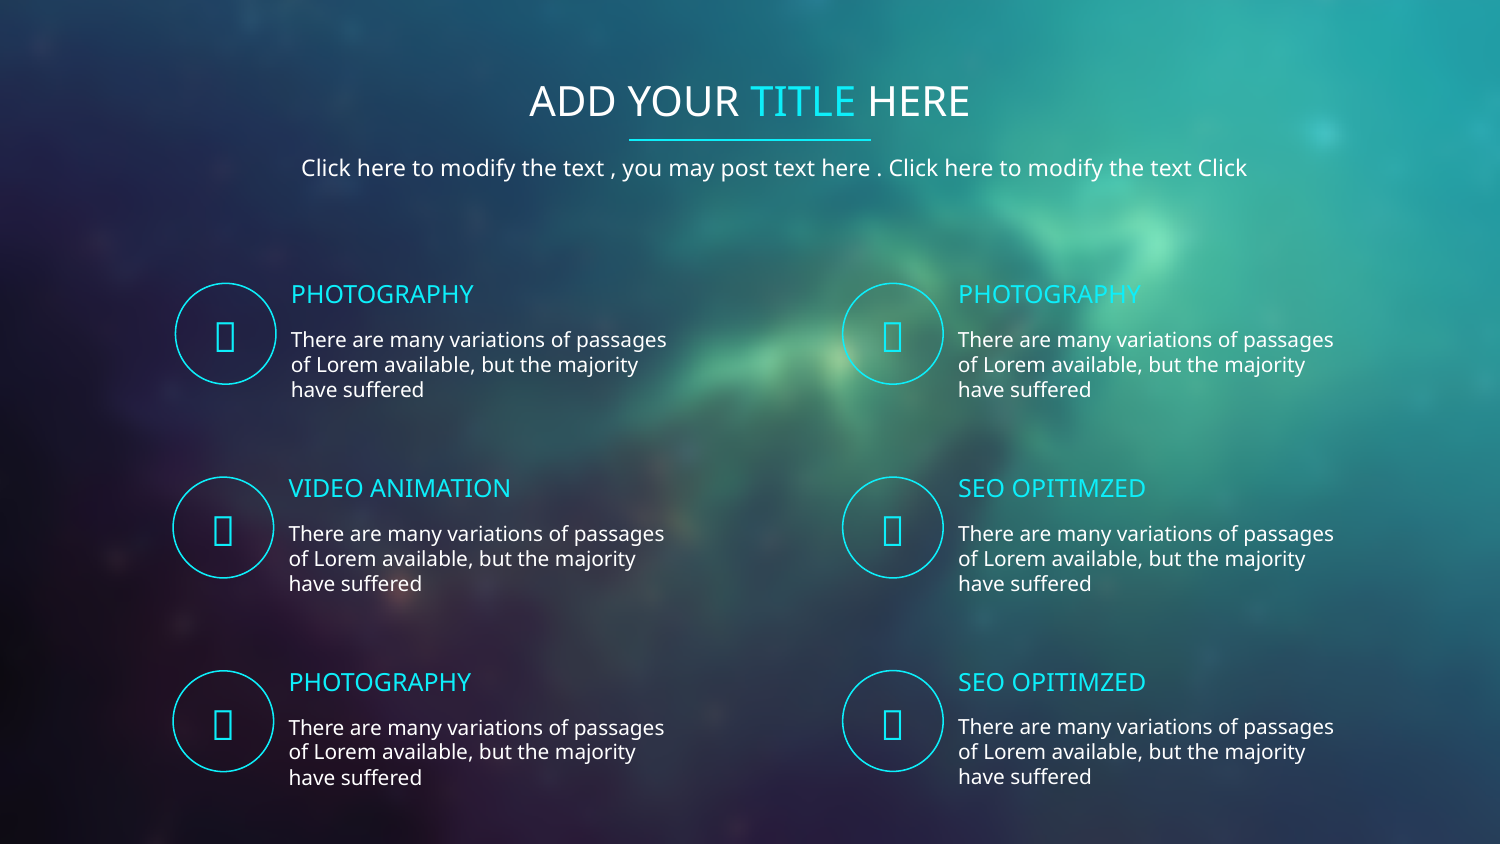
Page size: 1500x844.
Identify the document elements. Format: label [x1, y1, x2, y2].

text_box [842, 465, 1366, 605]
text_box [842, 658, 1366, 798]
text_box [842, 271, 1369, 411]
text_box [172, 658, 696, 798]
text_box [172, 465, 696, 605]
text_box [175, 271, 696, 411]
picture [0, 0, 1500, 844]
